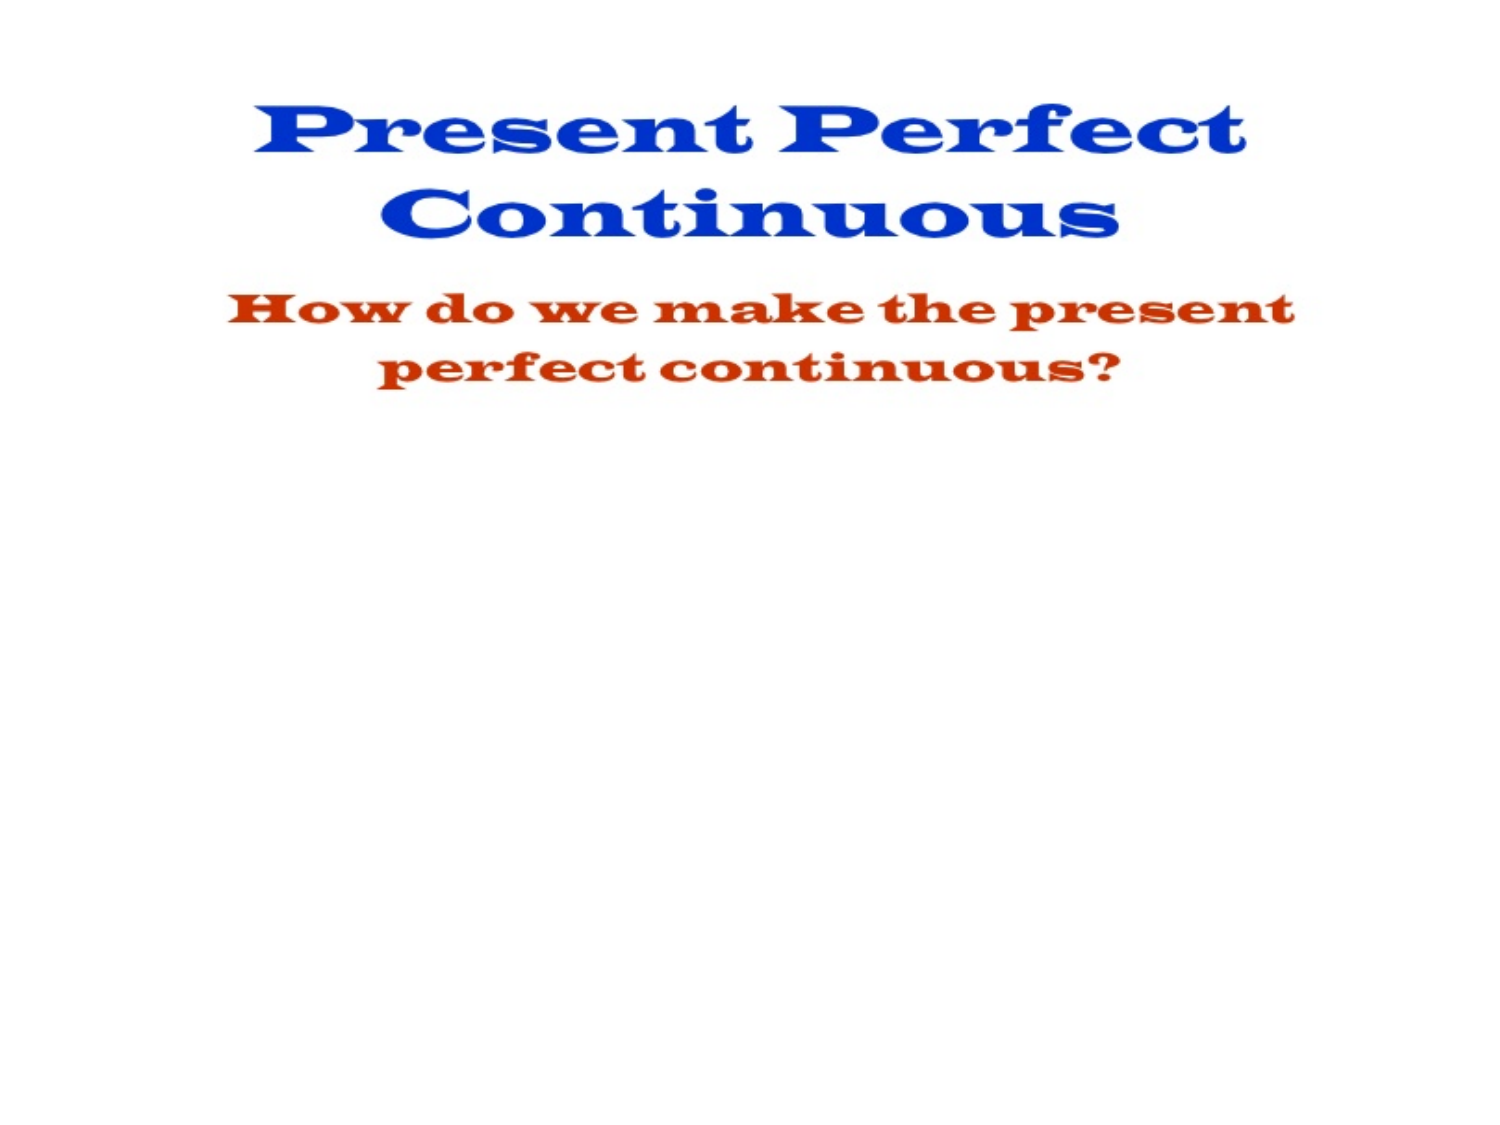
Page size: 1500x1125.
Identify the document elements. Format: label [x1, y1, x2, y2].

picture [74, 49, 1426, 990]
